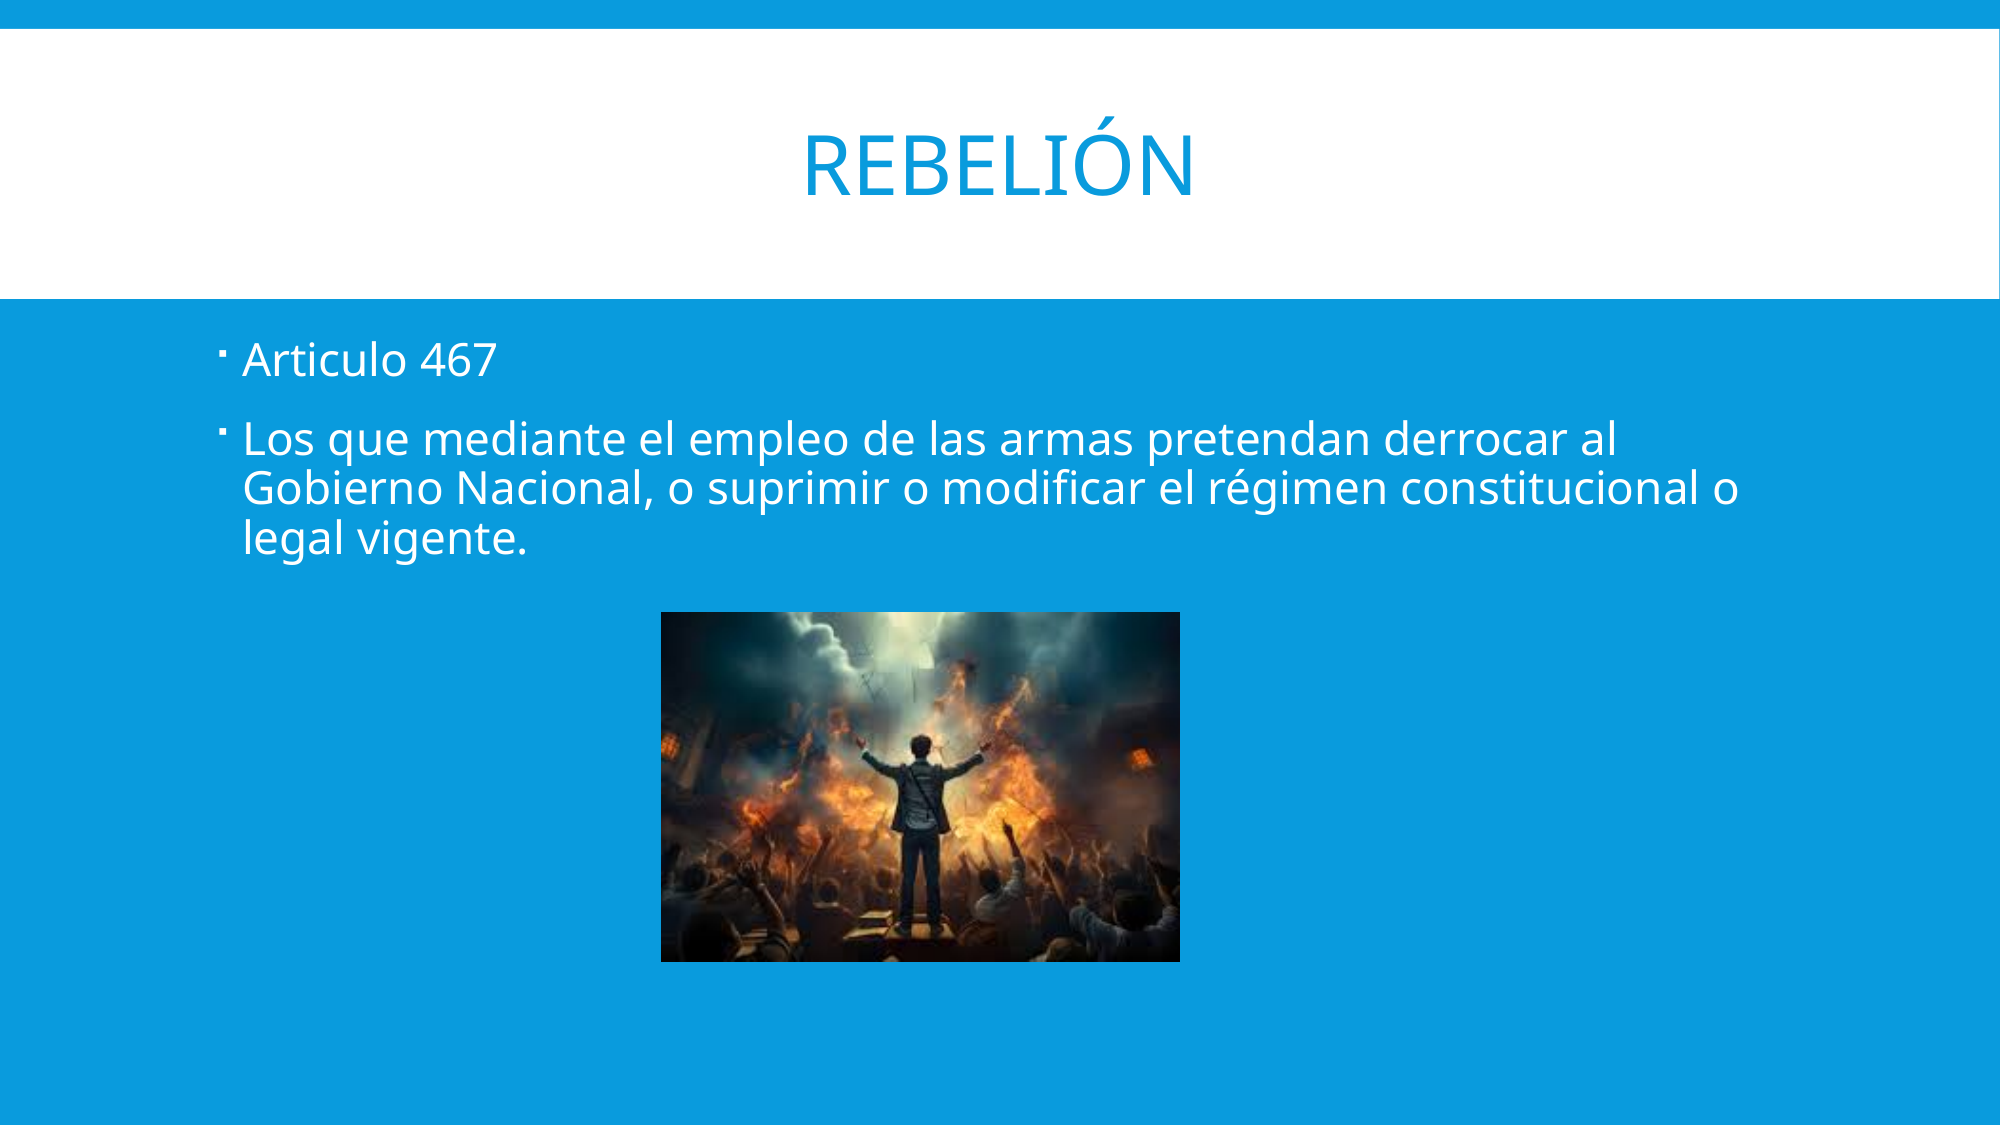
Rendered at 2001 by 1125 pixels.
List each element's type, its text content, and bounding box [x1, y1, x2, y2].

picture [662, 613, 1179, 961]
list Articulo 467 Los que mediante el empleo de las armas pretendan derrocar al Gobierno Nacional, o suprimir o modificar el régimen constitucional o legal vigente. [197, 329, 1803, 1021]
title Rebelión [197, 46, 1803, 294]
